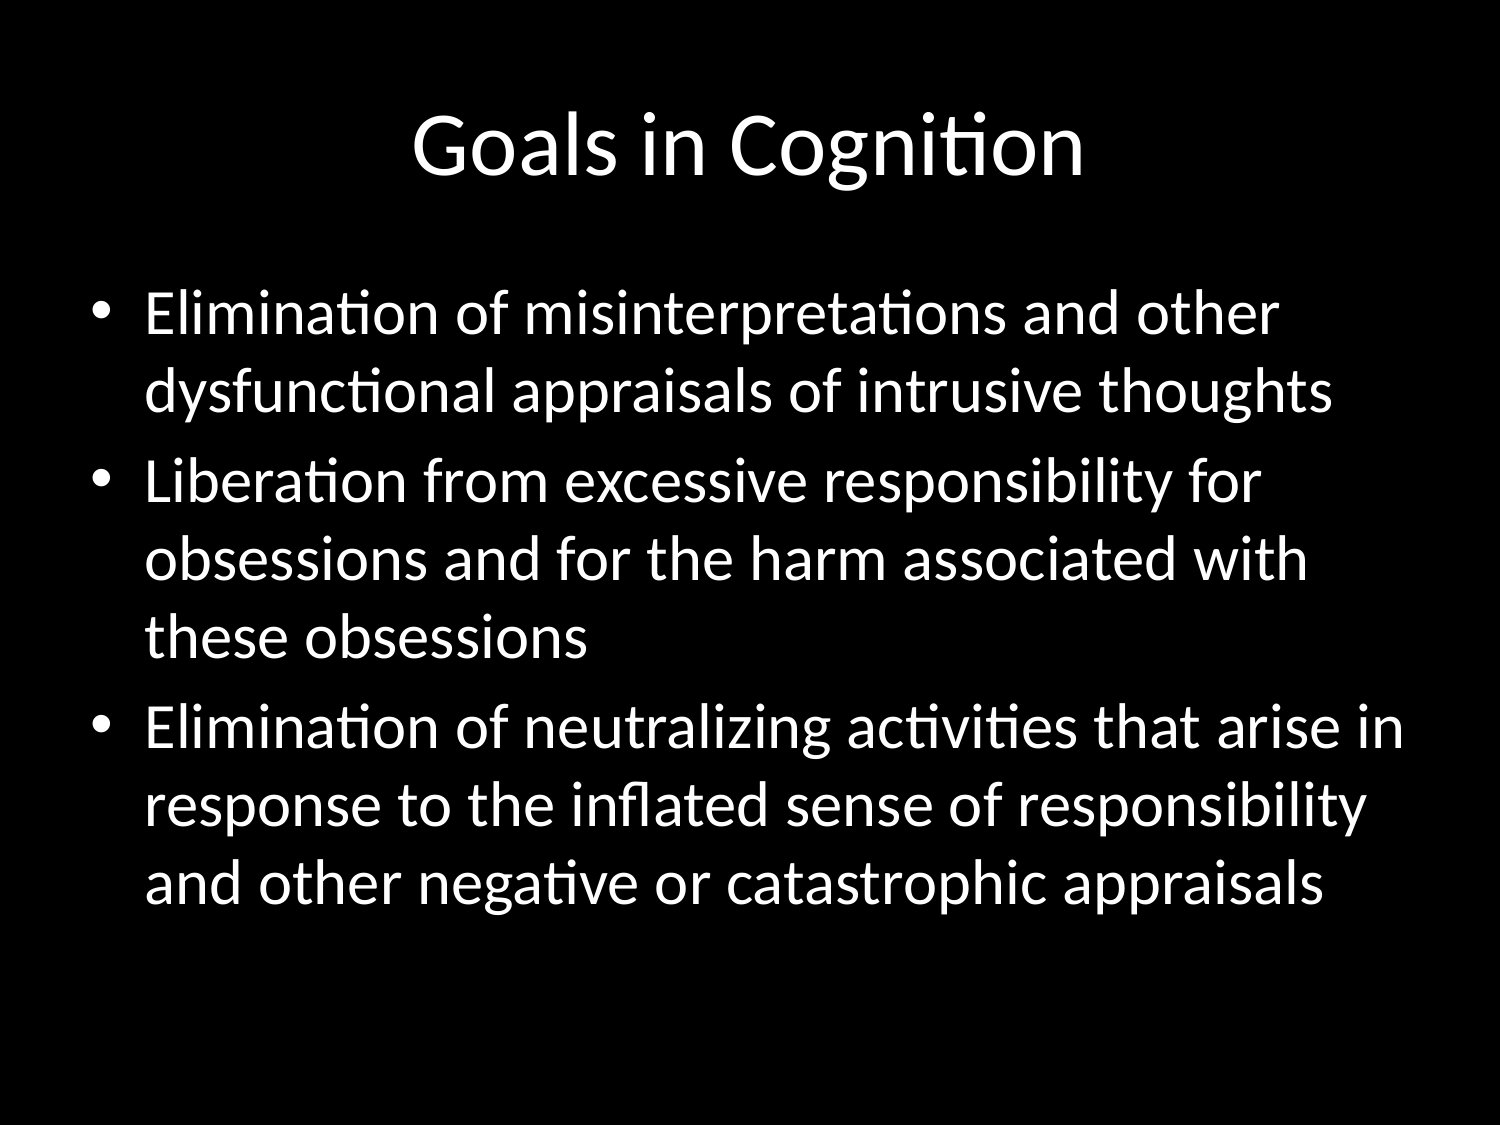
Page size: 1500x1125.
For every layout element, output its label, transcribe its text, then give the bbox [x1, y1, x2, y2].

title Goals in Cognition [75, 45, 1425, 233]
list Elimination of misinterpretations and other dysfunctional appraisals of intrusive thoughts Liberation from excessive responsibility for obsessions and for the harm associated with these obsessions Elimination of neutralizing activities that arise in response to the inflated sense of responsibility and other negative or catastrophic appraisals [75, 262, 1425, 1005]
